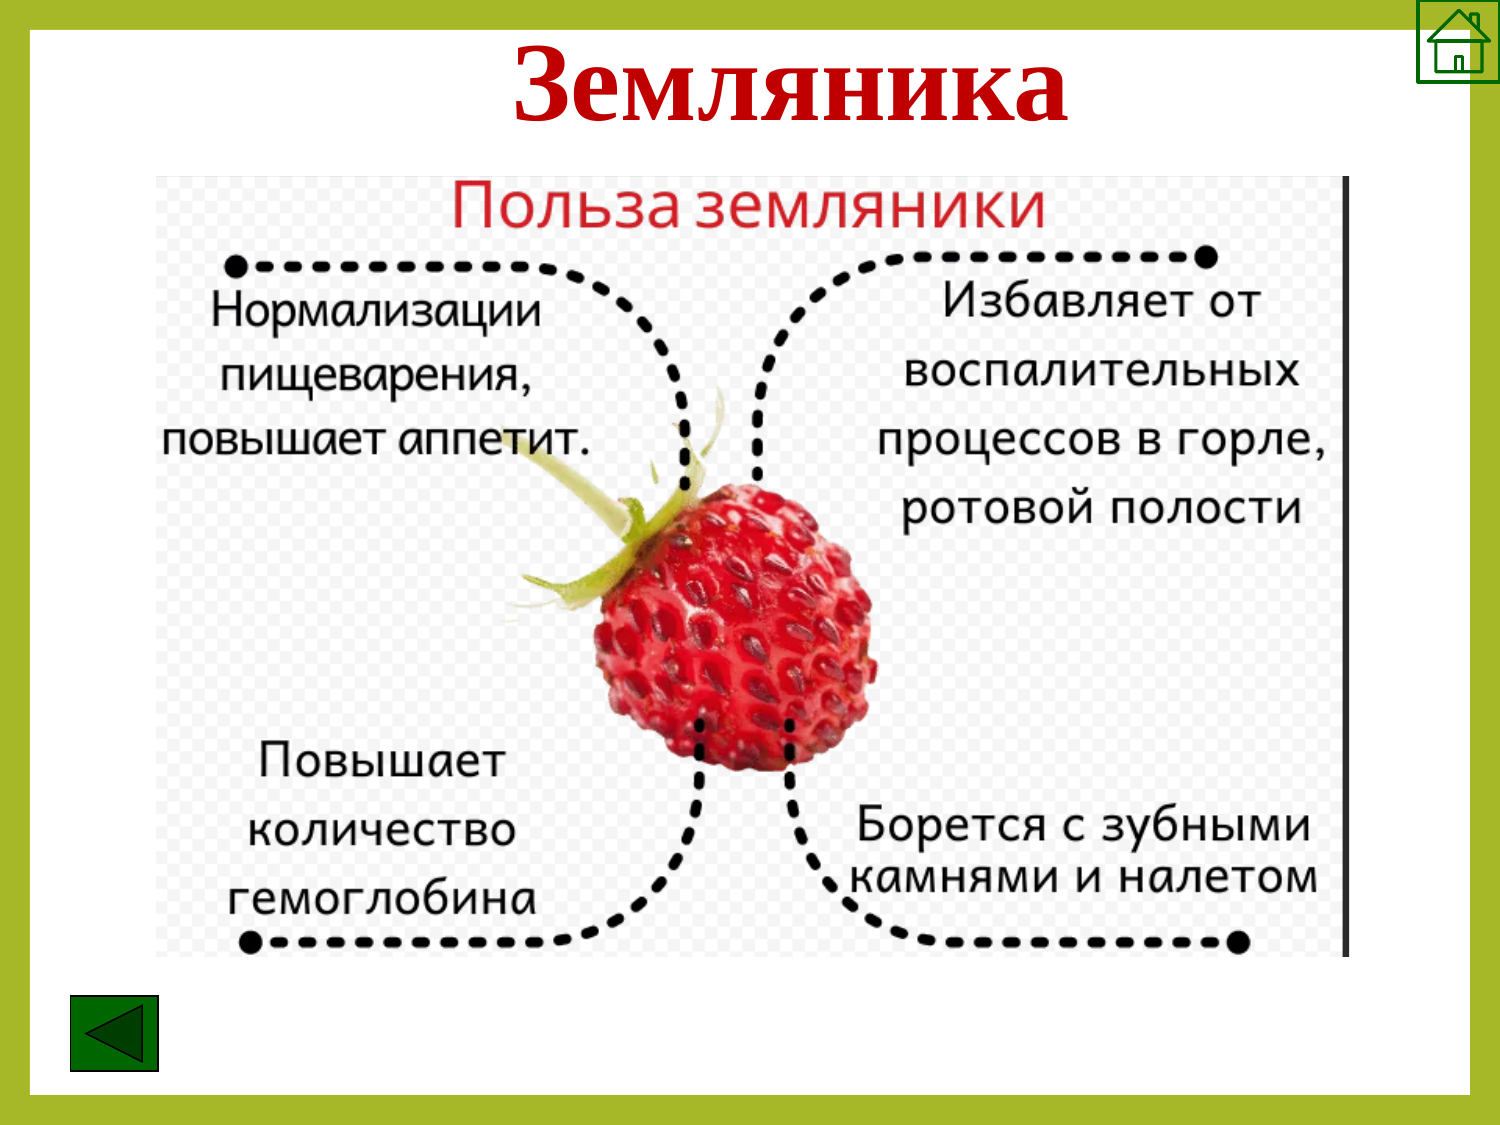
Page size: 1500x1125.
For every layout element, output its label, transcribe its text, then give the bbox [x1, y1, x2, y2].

text_box [70, 996, 158, 1072]
text_box [1416, 0, 1500, 84]
picture [155, 176, 1350, 957]
text_box Земляника [906, 0, 1090, 150]
text_box [10, 0, 906, 650]
